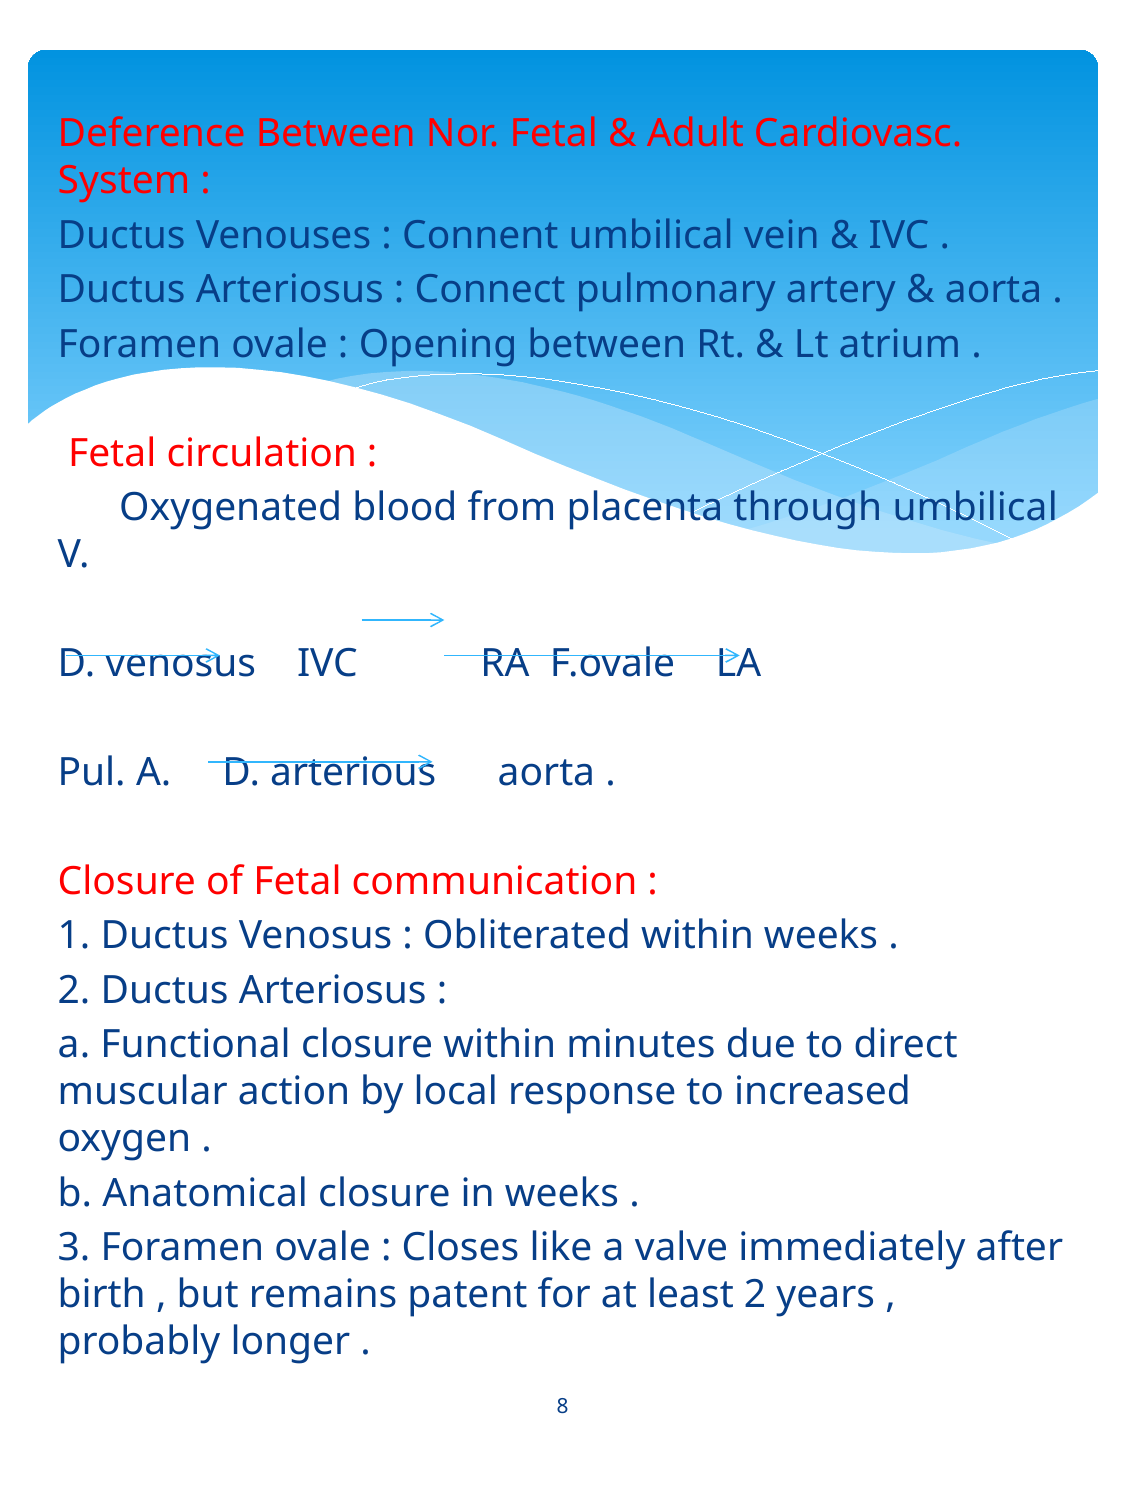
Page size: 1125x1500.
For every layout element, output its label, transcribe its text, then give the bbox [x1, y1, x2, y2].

slide_number 8 [491, 1367, 634, 1447]
list Deference Between Nor. Fetal & Adult Cardiovasc. System : Ductus Venouses : Connent umbilical vein & IVC . Ductus Arteriosus : Connect pulmonary artery & aorta . Foramen ovale : Opening between Rt. & Lt atrium . Fetal circulation : Oxygenated blood from placenta through umbilical V. D. venosus IVC RA F.ovale LA Pul. A. D. arterious aorta . Closure of Fetal communication : 1. Ductus Venosus : Obliterated within weeks . 2. Ductus Arteriosus : a. Functional closure within minutes due to direct muscular action by local response to increased oxygen . b. Anatomical closure in weeks . 3. Foramen ovale : Closes like a valve immediately after birth , but remains patent for at least 2 years , probably longer . [42, 100, 1083, 1436]
